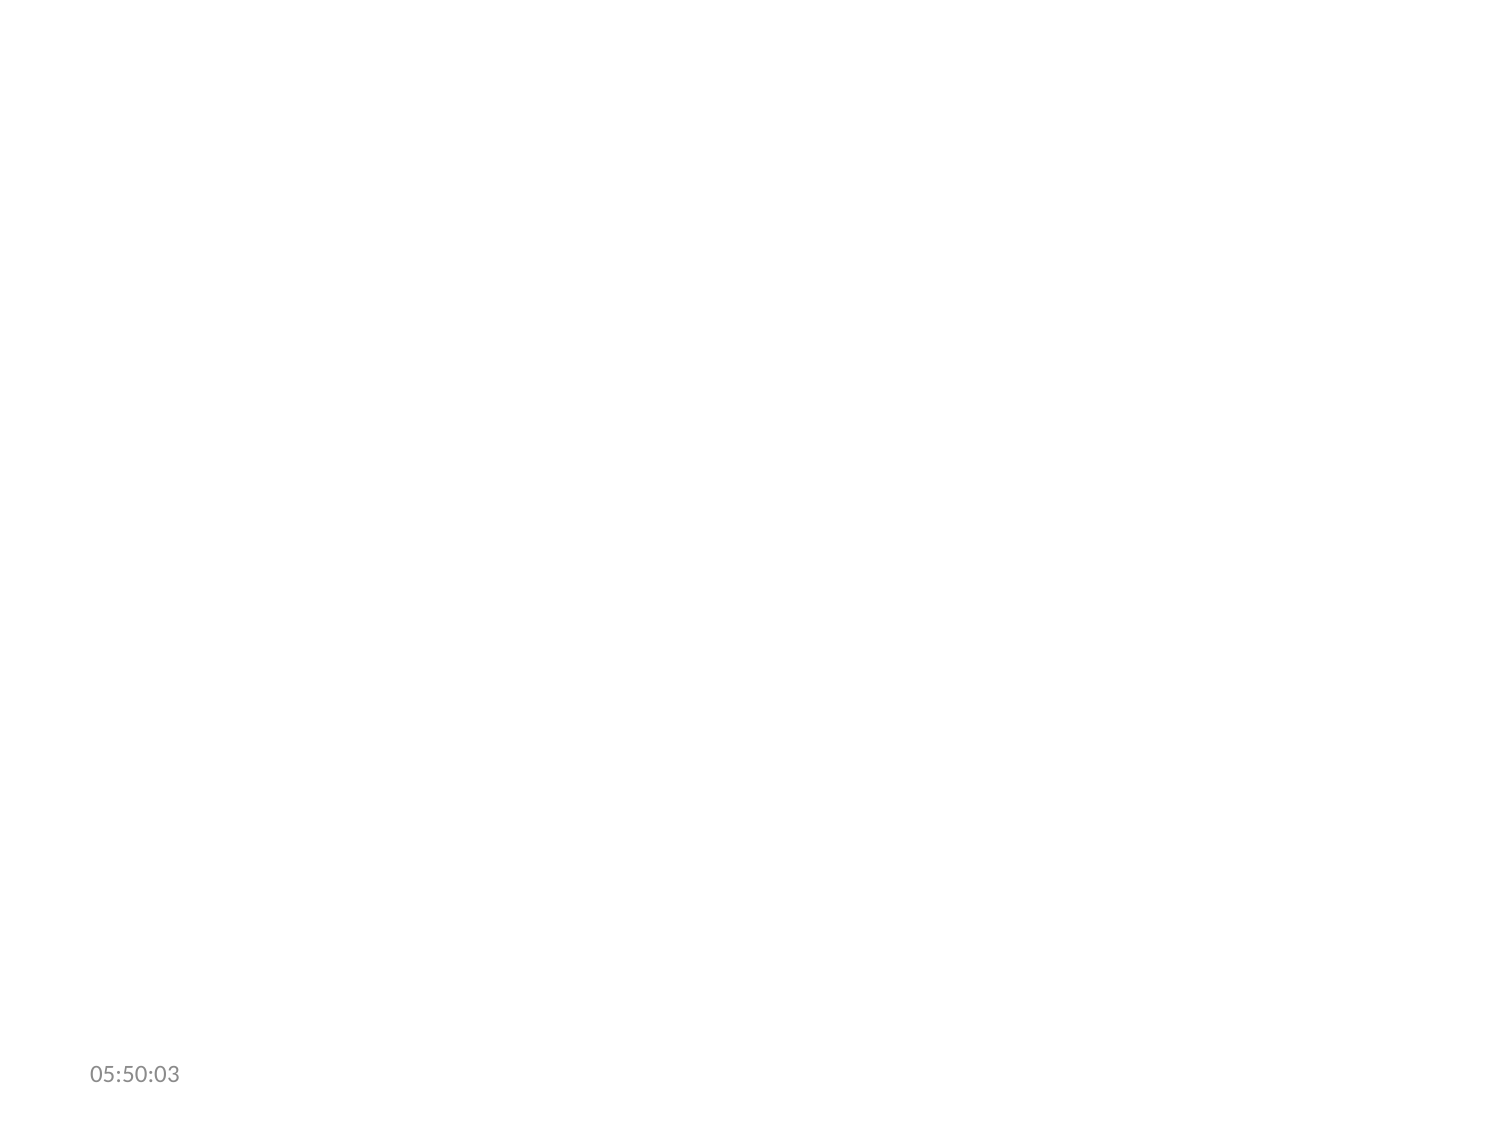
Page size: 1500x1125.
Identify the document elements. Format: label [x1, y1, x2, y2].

slide_number [75, 1042, 425, 1103]
